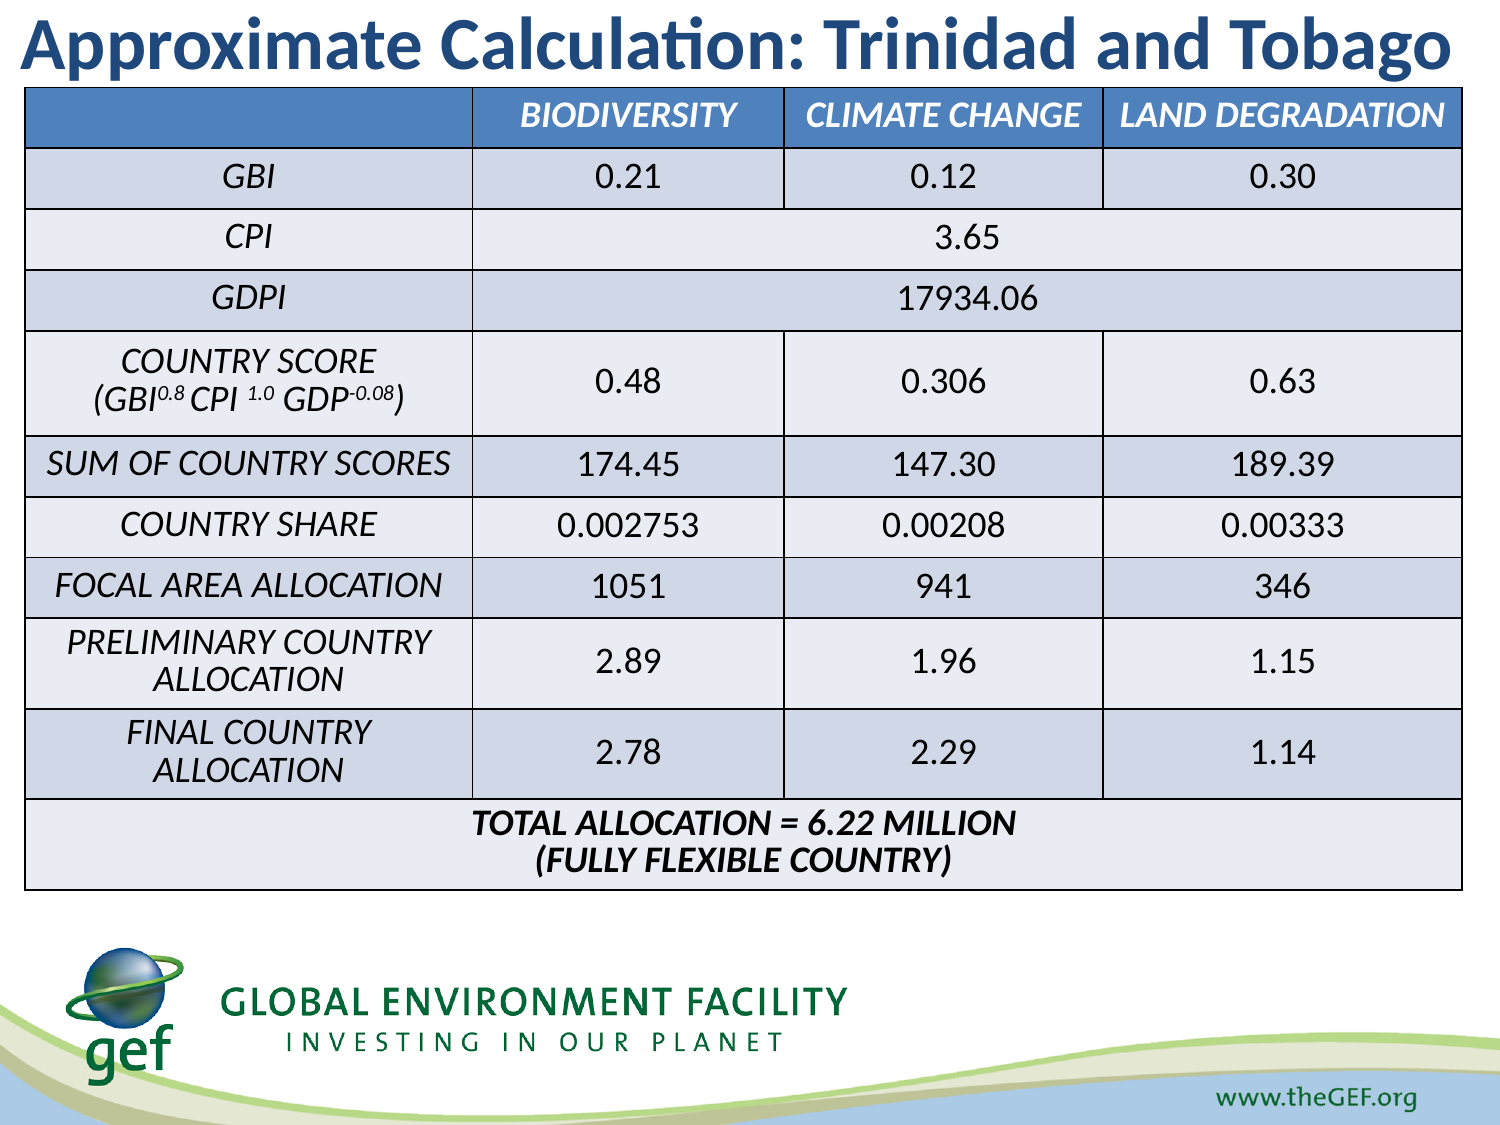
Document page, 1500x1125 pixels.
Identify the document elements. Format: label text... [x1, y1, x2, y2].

table_header LAND DEGRADATION [1104, 88, 1461, 147]
table_cell TOTAL ALLOCATION = 6.22 MILLION (FULLY FLEXIBLE COUNTRY) [26, 800, 1461, 889]
table_cell GDPI [26, 271, 472, 330]
table_cell COUNTRY SCORE (GBI0.8 CPI 1.0 GDP-0.08) [26, 332, 472, 435]
table_cell 0.00208 [785, 498, 1102, 557]
table_cell 1.14 [1104, 710, 1461, 798]
table_cell COUNTRY SHARE [26, 498, 472, 557]
table_cell FOCAL AREA ALLOCATION [26, 558, 472, 617]
table_cell 0.48 [473, 332, 783, 435]
table_cell 0.12 [785, 149, 1102, 208]
list [12, 124, 1463, 1026]
table_cell PRELIMINARY COUNTRY ALLOCATION [26, 619, 472, 708]
table_cell 0.63 [1104, 332, 1461, 435]
table_cell 0.30 [1104, 149, 1461, 208]
table_cell 1051 [473, 558, 783, 617]
table_cell 189.39 [1104, 437, 1461, 496]
table_cell 2.29 [785, 710, 1102, 798]
title Approximate Calculation: Trinidad and Tobago [0, 1, 1476, 77]
table_header [26, 88, 472, 147]
table_header CLIMATE CHANGE [785, 88, 1102, 147]
table_cell SUM OF COUNTRY SCORES [26, 437, 472, 496]
table_cell 17934.06 [473, 271, 1461, 330]
table_cell CPI [26, 210, 472, 269]
table_cell 346 [1104, 558, 1461, 617]
table_cell 0.00333 [1104, 498, 1461, 557]
table_cell 1.15 [1104, 619, 1461, 708]
table_cell 0.21 [473, 149, 783, 208]
table_cell 2.78 [473, 710, 783, 798]
table_cell 1.96 [785, 619, 1102, 708]
table_cell 174.45 [473, 437, 783, 496]
table_cell 147.30 [785, 437, 1102, 496]
table_cell 2.89 [473, 619, 783, 708]
table_cell GBI [26, 149, 472, 208]
table_cell 3.65 [473, 210, 1461, 269]
table_cell 0.306 [785, 332, 1102, 435]
table_cell FINAL COUNTRY ALLOCATION [26, 710, 472, 798]
table_header BIODIVERSITY [473, 88, 783, 147]
picture [0, 920, 1500, 1125]
table_cell 941 [785, 558, 1102, 617]
table_cell 0.002753 [473, 498, 783, 557]
